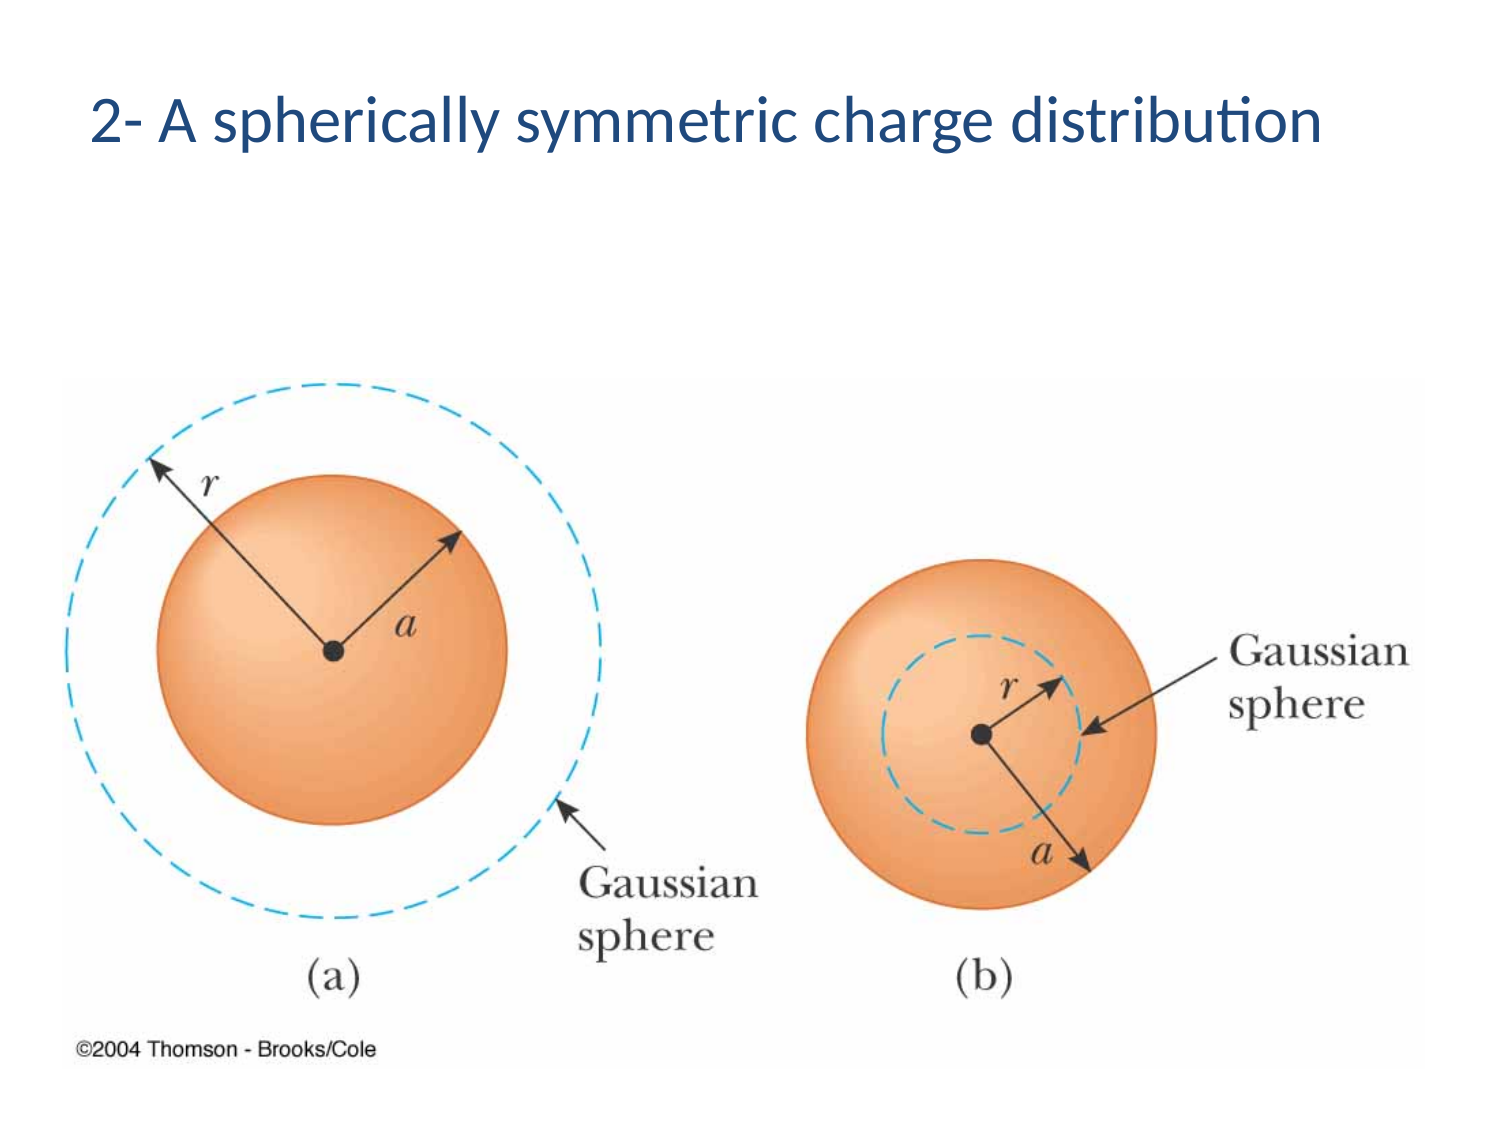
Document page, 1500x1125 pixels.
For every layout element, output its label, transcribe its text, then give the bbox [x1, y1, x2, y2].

text_box [62, 378, 1425, 1069]
text_box 2- A spherically symmetric charge distribution [74, 45, 1425, 188]
